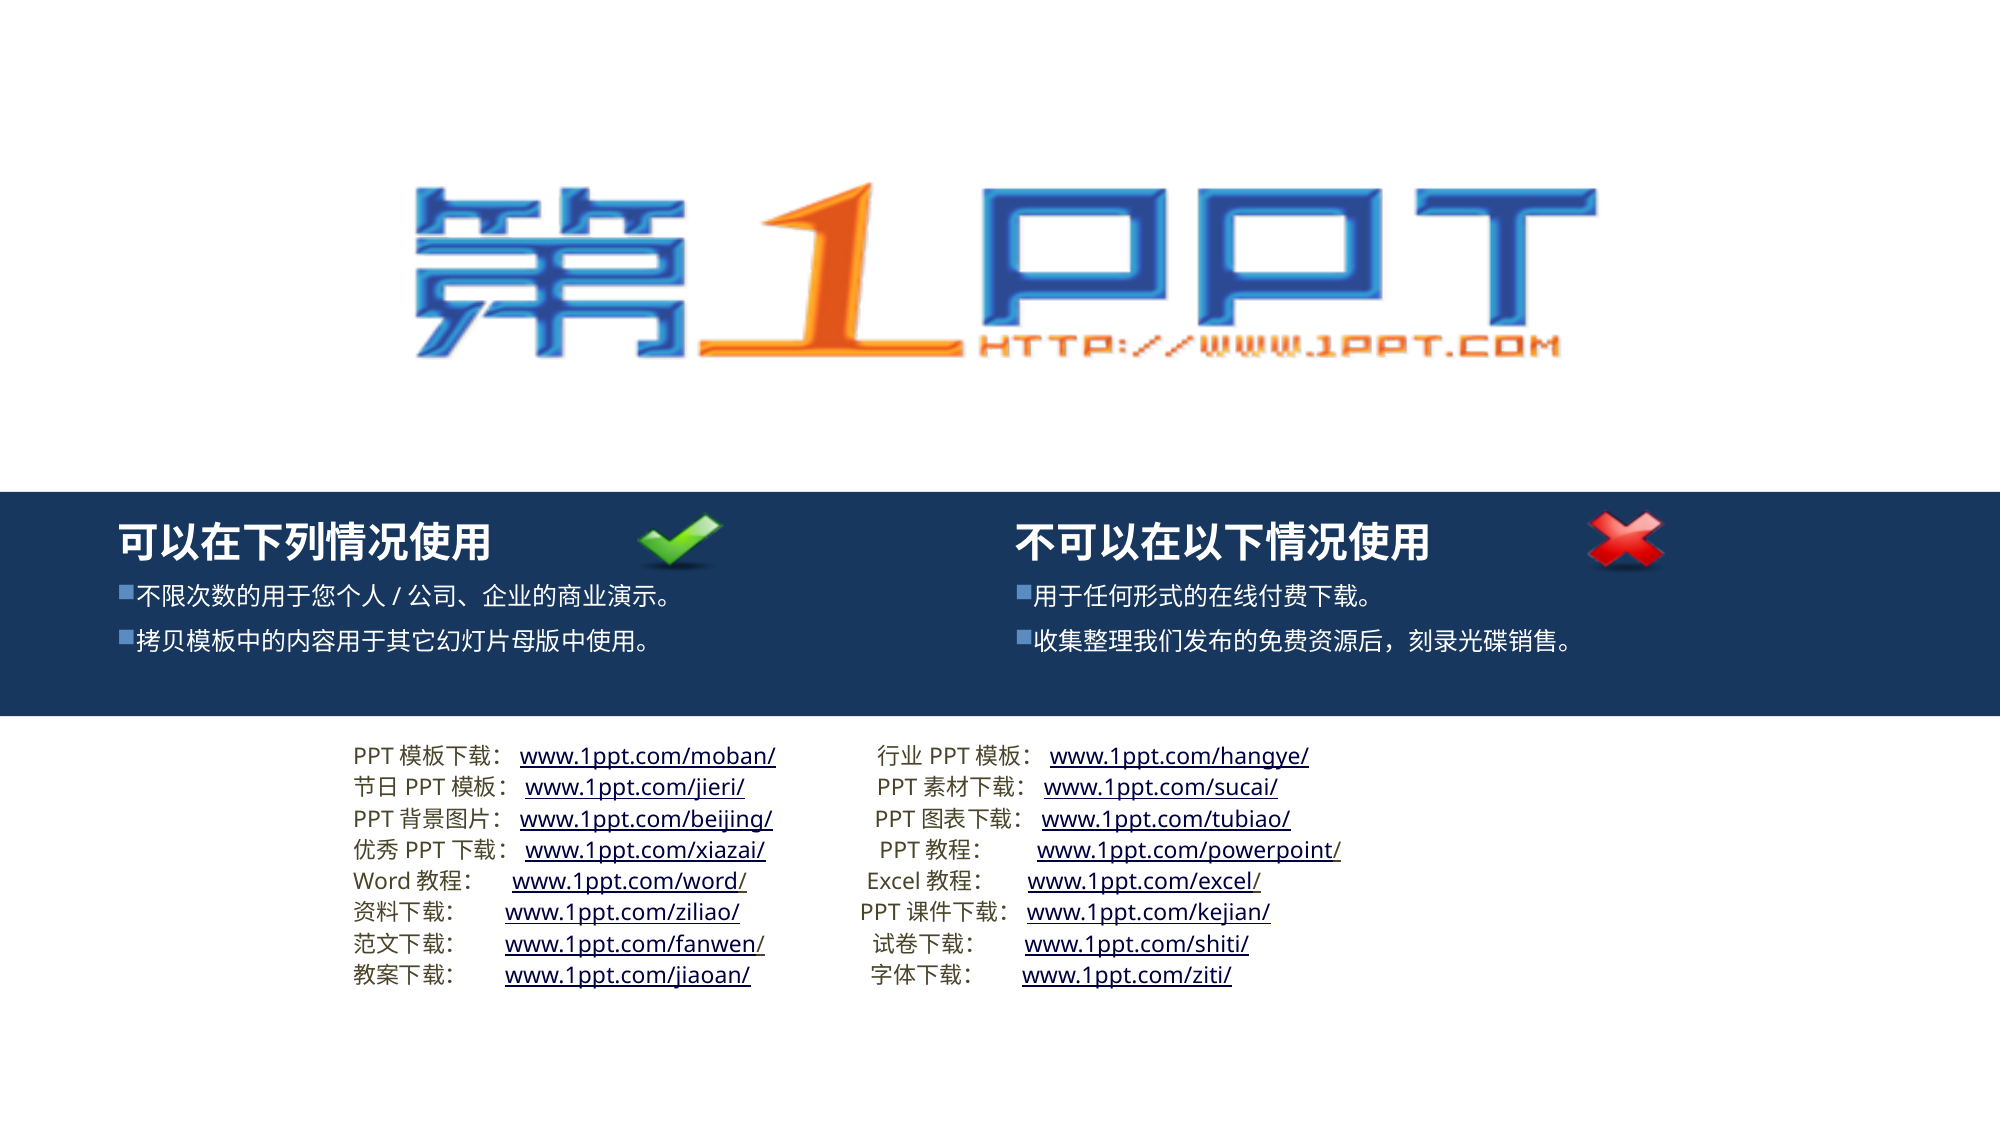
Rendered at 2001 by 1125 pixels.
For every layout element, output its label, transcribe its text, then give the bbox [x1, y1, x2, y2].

text_box PPT模板下载：www.1ppt.com/moban/ 行业PPT模板：www.1ppt.com/hangye/ 节日PPT模板：www.1ppt.com/jieri/ PPT素材下载：www.1ppt.com/sucai/ PPT背景图片：www.1ppt.com/beijing/ PPT图表下载：www.1ppt.com/tubiao/ 优秀PPT下载：www.1ppt.com/xiazai/ PPT教程： www.1ppt.com/powerpoint/ Word教程： www.1ppt.com/word/ Excel教程： www.1ppt.com/excel/ 资料下载： www.1ppt.com/ziliao/ PPT课件下载：www.1ppt.com/kejian/ 范文下载： www.1ppt.com/fanwen/ 试卷下载： www.1ppt.com/shiti/ 教案下载： www.1ppt.com/jiaoan/ 字体下载： www.1ppt.com/ziti/ [336, 762, 1752, 1008]
picture [179, 51, 1867, 492]
text_box 可以在下列情况使用 不限次数的用于您个人/公司、企业的商业演示。 拷贝模板中的内容用于其它幻灯片母版中使用。 [102, 508, 1000, 774]
text_box [0, 491, 2000, 717]
text_box 不可以在以下情况使用 用于任何形式的在线付费下载。 收集整理我们发布的免费资源后，刻录光碟销售。 [999, 508, 1898, 762]
picture [637, 507, 724, 573]
picture [1581, 507, 1669, 573]
